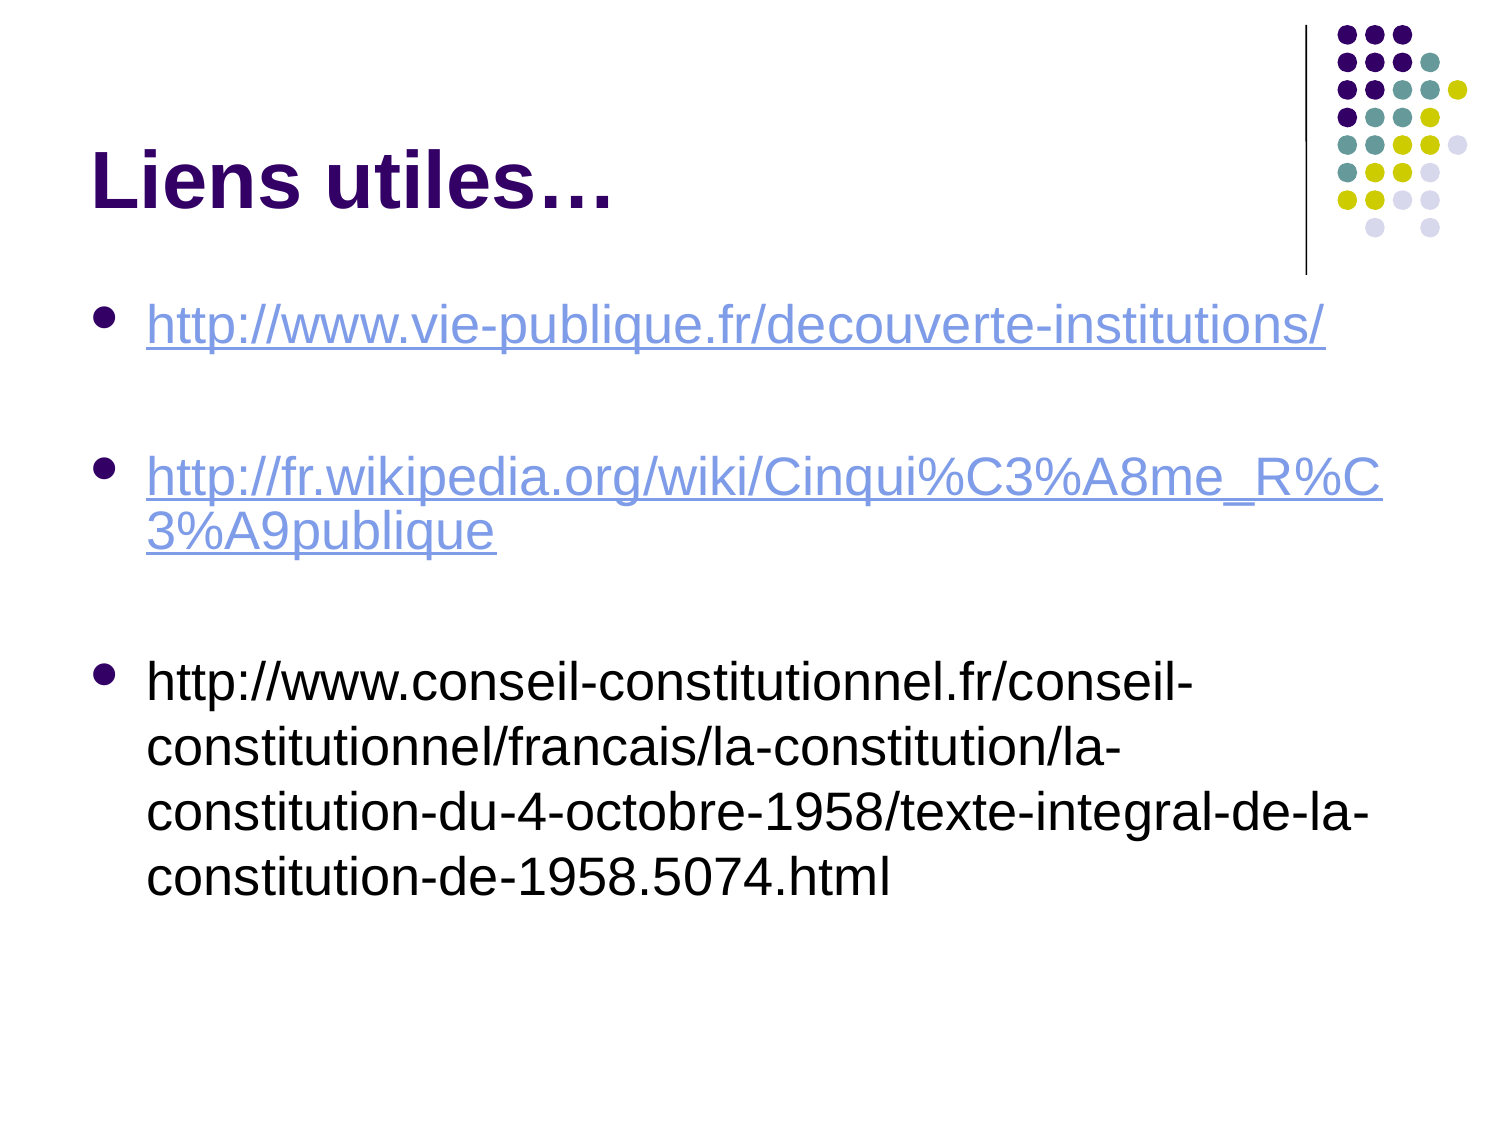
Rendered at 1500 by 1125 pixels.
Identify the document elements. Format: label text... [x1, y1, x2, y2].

title Liens utiles… [74, 19, 1313, 233]
list http://www.vie-publique.fr/decouverte-institutions/ http://fr.wikipedia.org/wiki/Cinqui%C3%A8me_R%C3%A9publique http://www.conseil-constitutionnel.fr/conseil-constitutionnel/francais/la-constitution/la-constitution-du-4-octobre-1958/texte-integral-de-la-constitution-de-1958.5074.html [74, 281, 1426, 1006]
